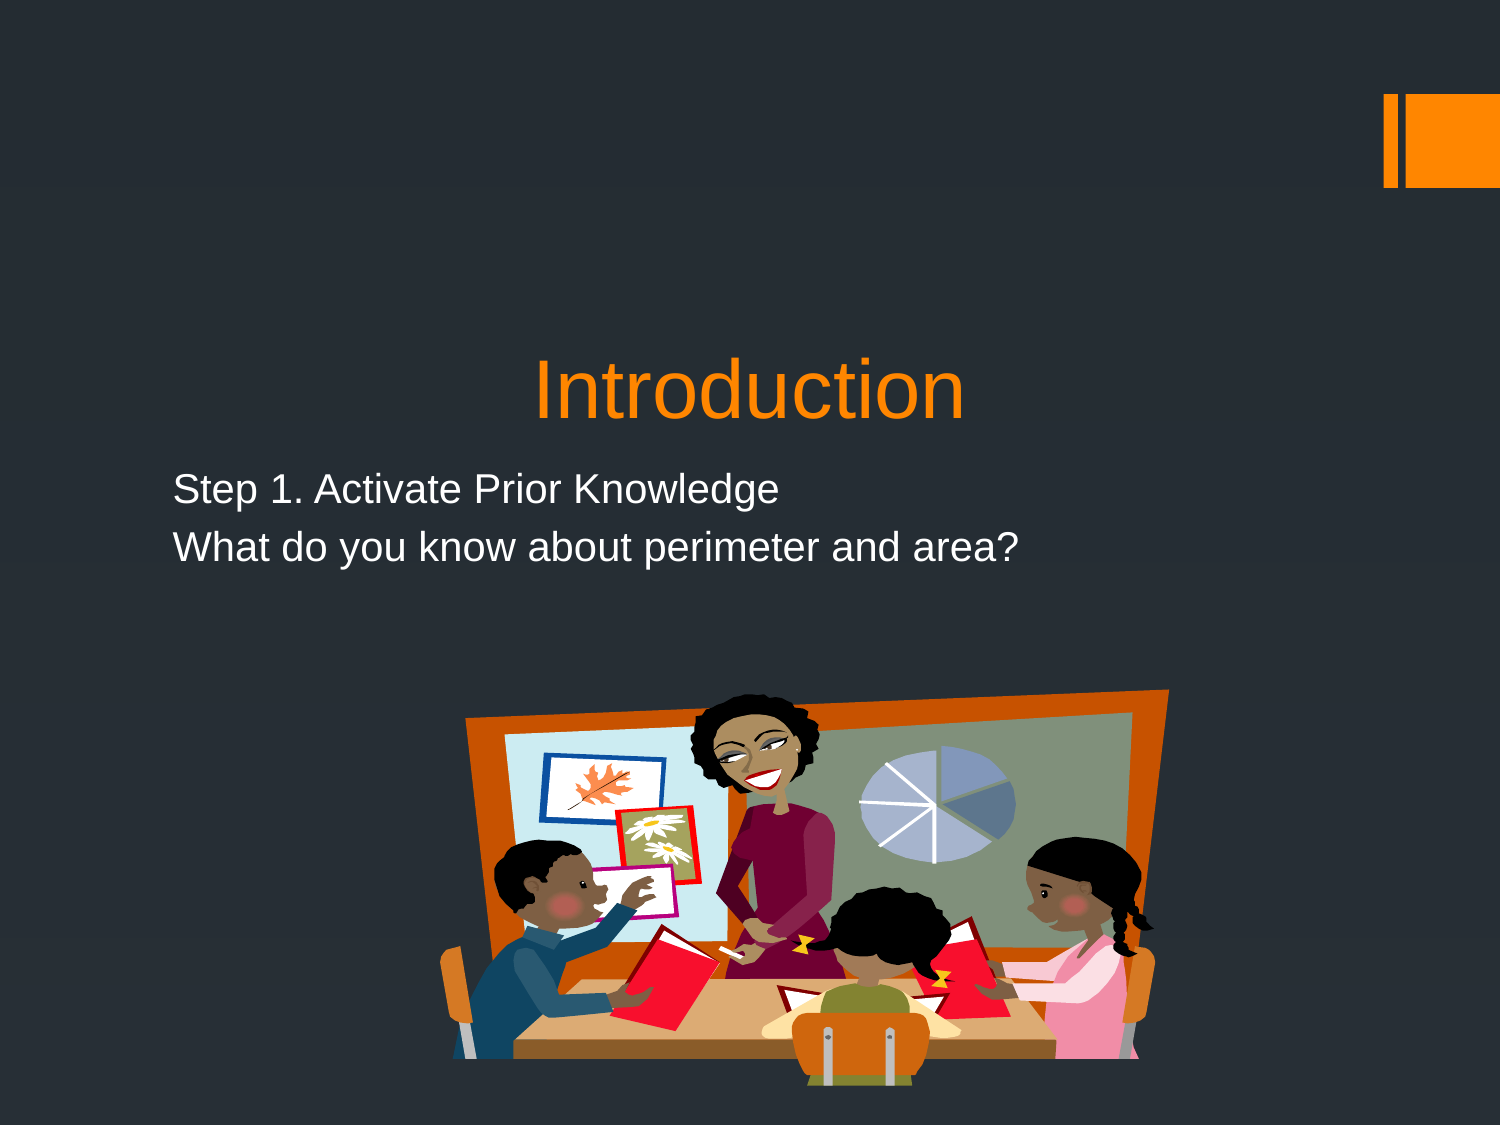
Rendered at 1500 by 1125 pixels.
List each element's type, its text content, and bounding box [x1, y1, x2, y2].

list Step 1. Activate Prior Knowledge What do you know about perimeter and area? [150, 454, 1350, 1035]
title Introduction [150, 253, 1350, 443]
picture [436, 686, 1173, 1088]
